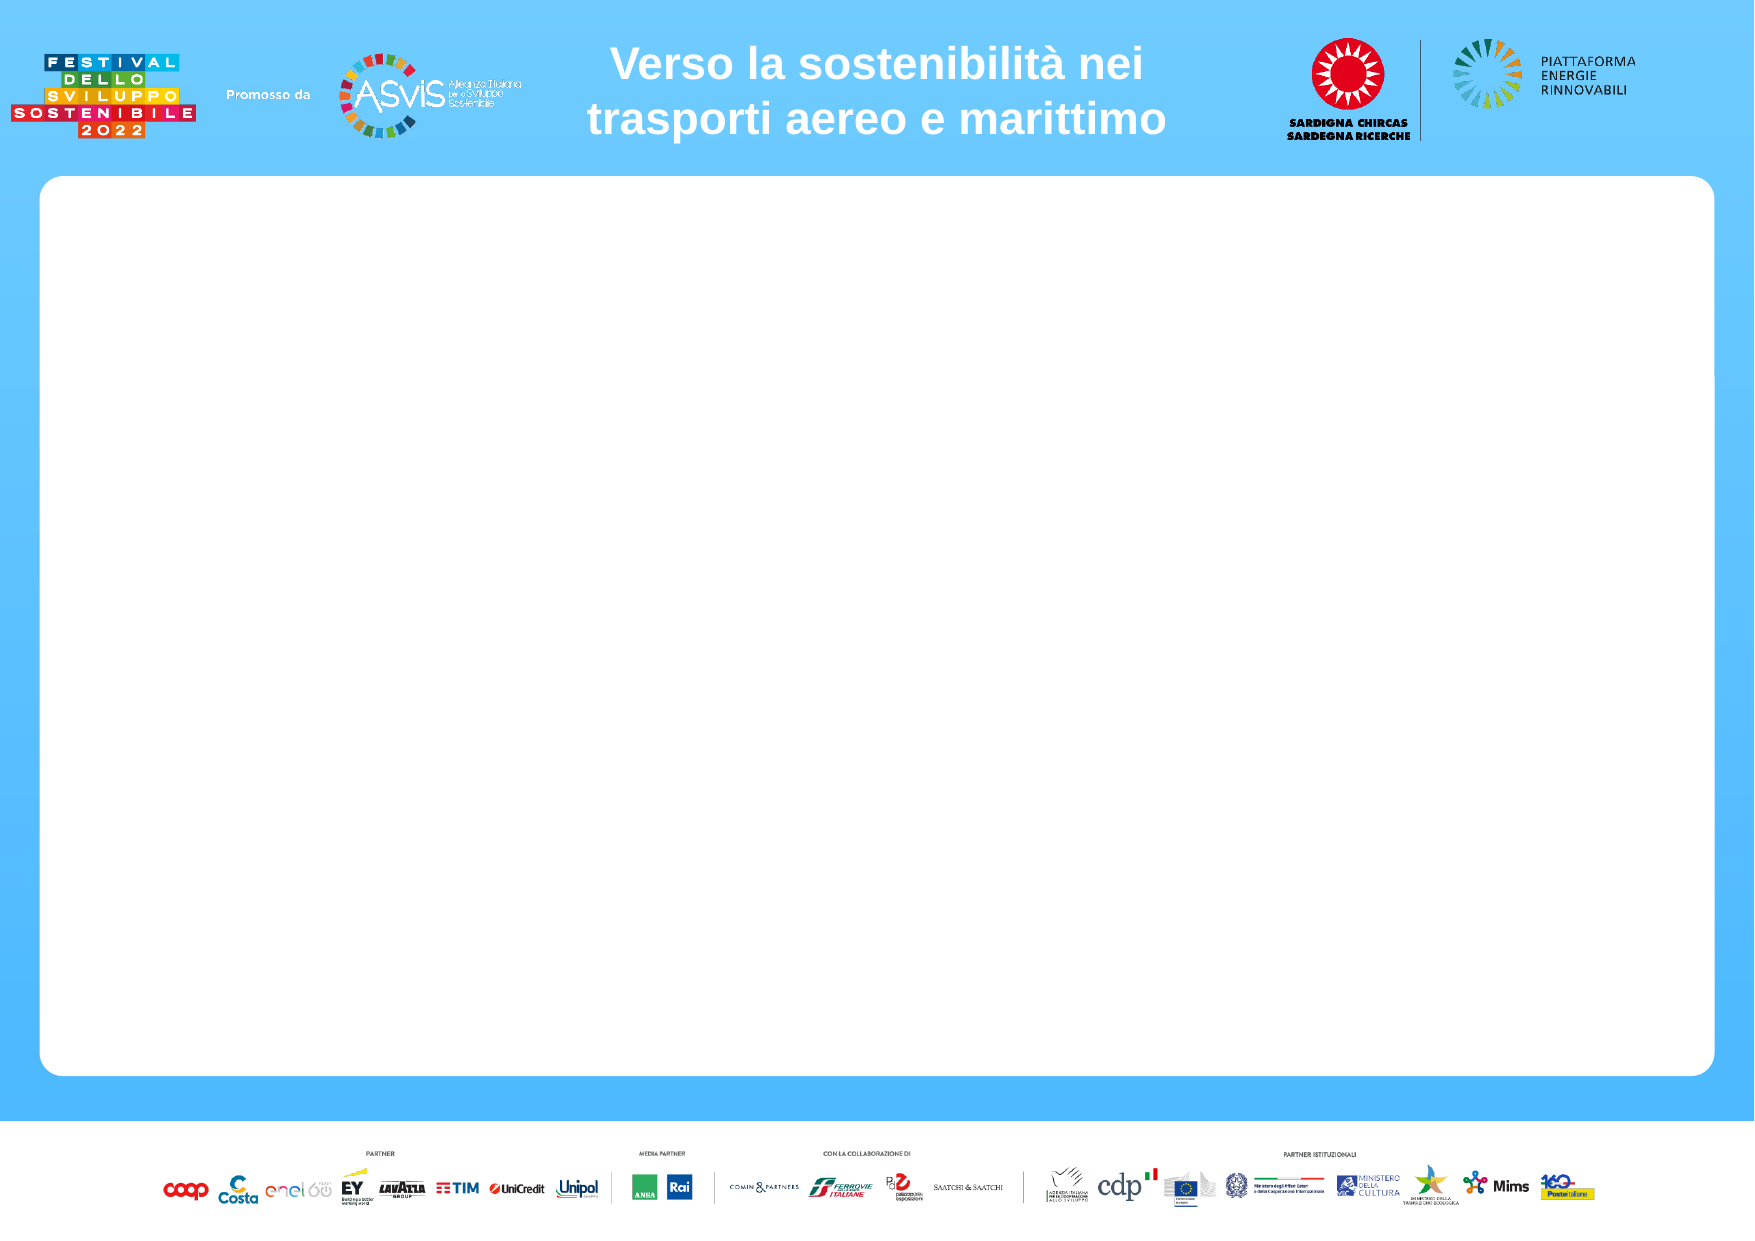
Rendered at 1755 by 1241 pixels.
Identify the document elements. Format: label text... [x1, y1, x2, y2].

text_box [37, 174, 1717, 1079]
text_box Verso la sostenibilità nei trasporti aereo e marittimo [554, 25, 1223, 151]
text_box [0, 0, 1755, 1122]
picture [0, 18, 550, 165]
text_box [1287, 37, 1636, 145]
picture [144, 1120, 1610, 1241]
